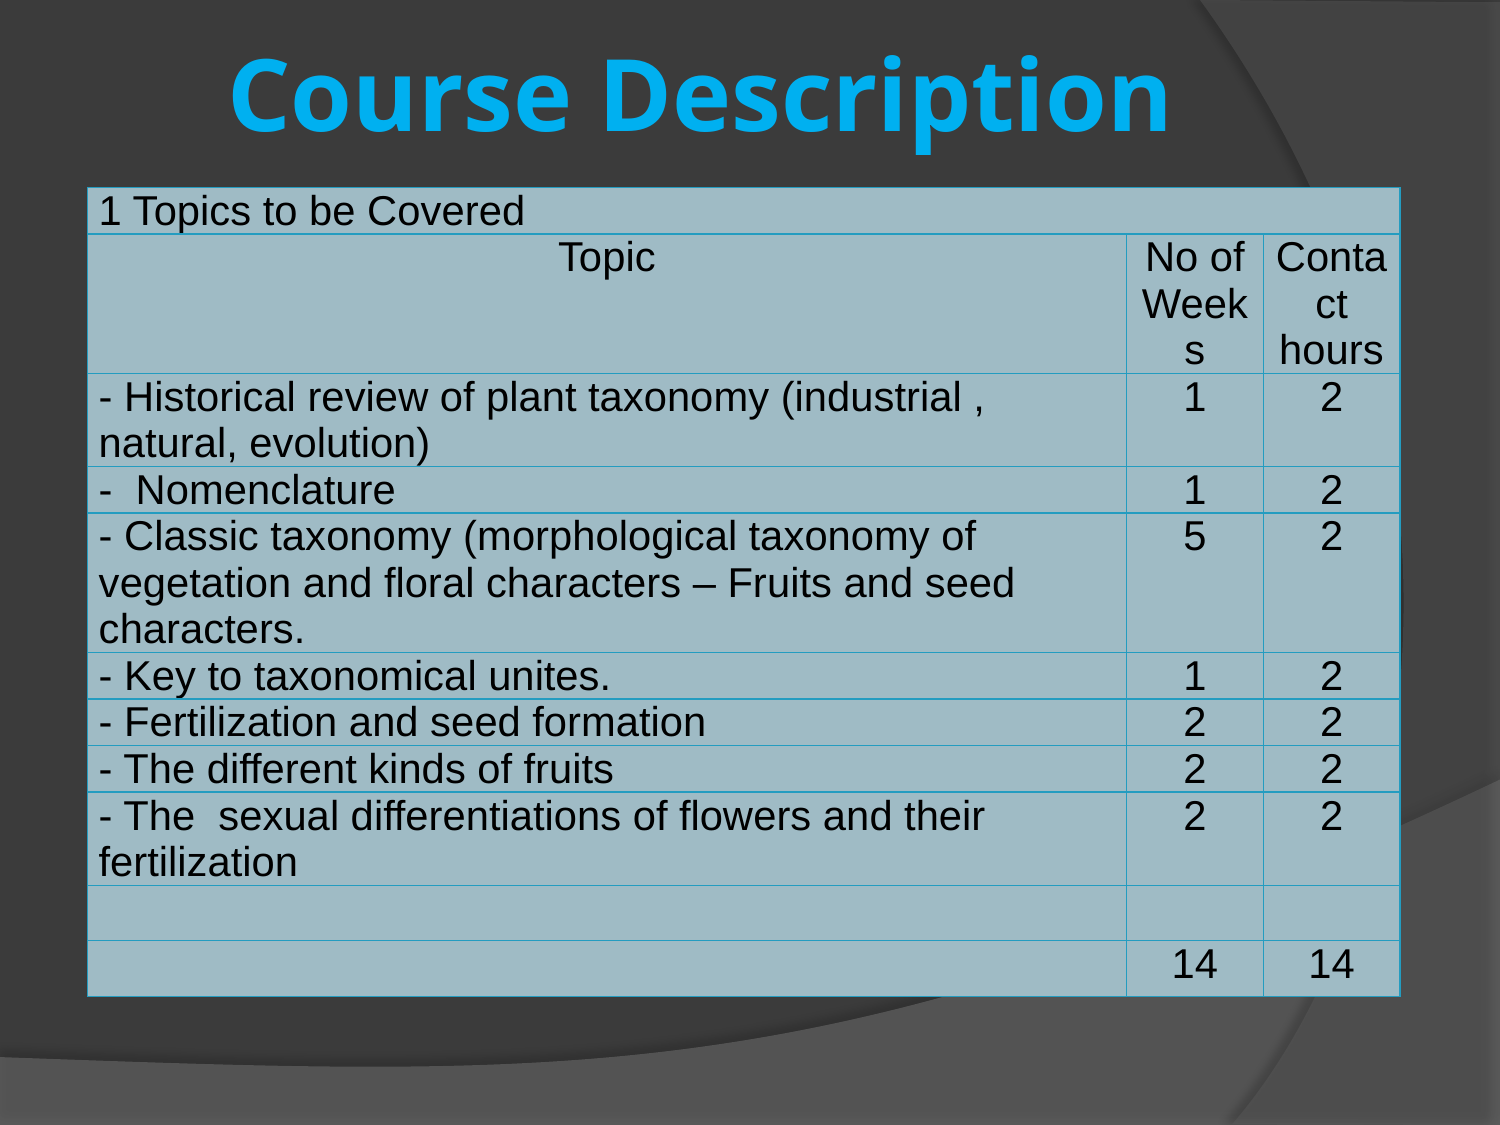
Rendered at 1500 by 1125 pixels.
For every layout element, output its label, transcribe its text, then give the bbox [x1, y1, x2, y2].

table_cell 14 [1264, 941, 1399, 996]
table_cell 2 [1264, 746, 1399, 791]
table_cell 2 [1264, 467, 1399, 512]
table_cell [88, 886, 1126, 940]
table_cell 2 [1264, 514, 1399, 652]
table_cell Topic [88, 235, 1126, 373]
table_cell [1264, 886, 1399, 940]
title Course Description [75, 45, 1300, 138]
table_cell [88, 941, 1126, 996]
table_cell [1127, 886, 1263, 940]
table_cell 2 [1264, 700, 1399, 745]
table_cell - The different kinds of fruits [88, 746, 1126, 791]
table_cell 2 [1264, 653, 1399, 698]
table_cell No of Weeks [1127, 235, 1263, 373]
table_cell 2 [1264, 374, 1399, 466]
table_cell - Nomenclature [88, 467, 1126, 512]
table_cell 2 [1127, 746, 1263, 791]
table_cell 2 [1127, 700, 1263, 745]
table_cell - Fertilization and seed formation [88, 700, 1126, 745]
table_cell 14 [1127, 941, 1263, 996]
table_cell Contact hours [1264, 235, 1399, 373]
table_cell - The sexual differentiations of flowers and their fertilization [88, 793, 1126, 885]
table_cell 5 [1127, 514, 1263, 652]
table_cell 1 [1127, 467, 1263, 512]
table_cell - Key to taxonomical unites. [88, 653, 1126, 698]
table_cell - Classic taxonomy (morphological taxonomy of vegetation and floral characters – Fruits and seed characters. [88, 514, 1126, 652]
table_cell - Historical review of plant taxonomy (industrial , natural, evolution) [88, 374, 1126, 466]
table_cell 1 [1127, 653, 1263, 698]
table_header 1 Topics to be Covered [88, 188, 1399, 233]
table_cell 2 [1127, 793, 1263, 885]
table_cell 1 [1127, 374, 1263, 466]
table_cell 2 [1264, 793, 1399, 885]
